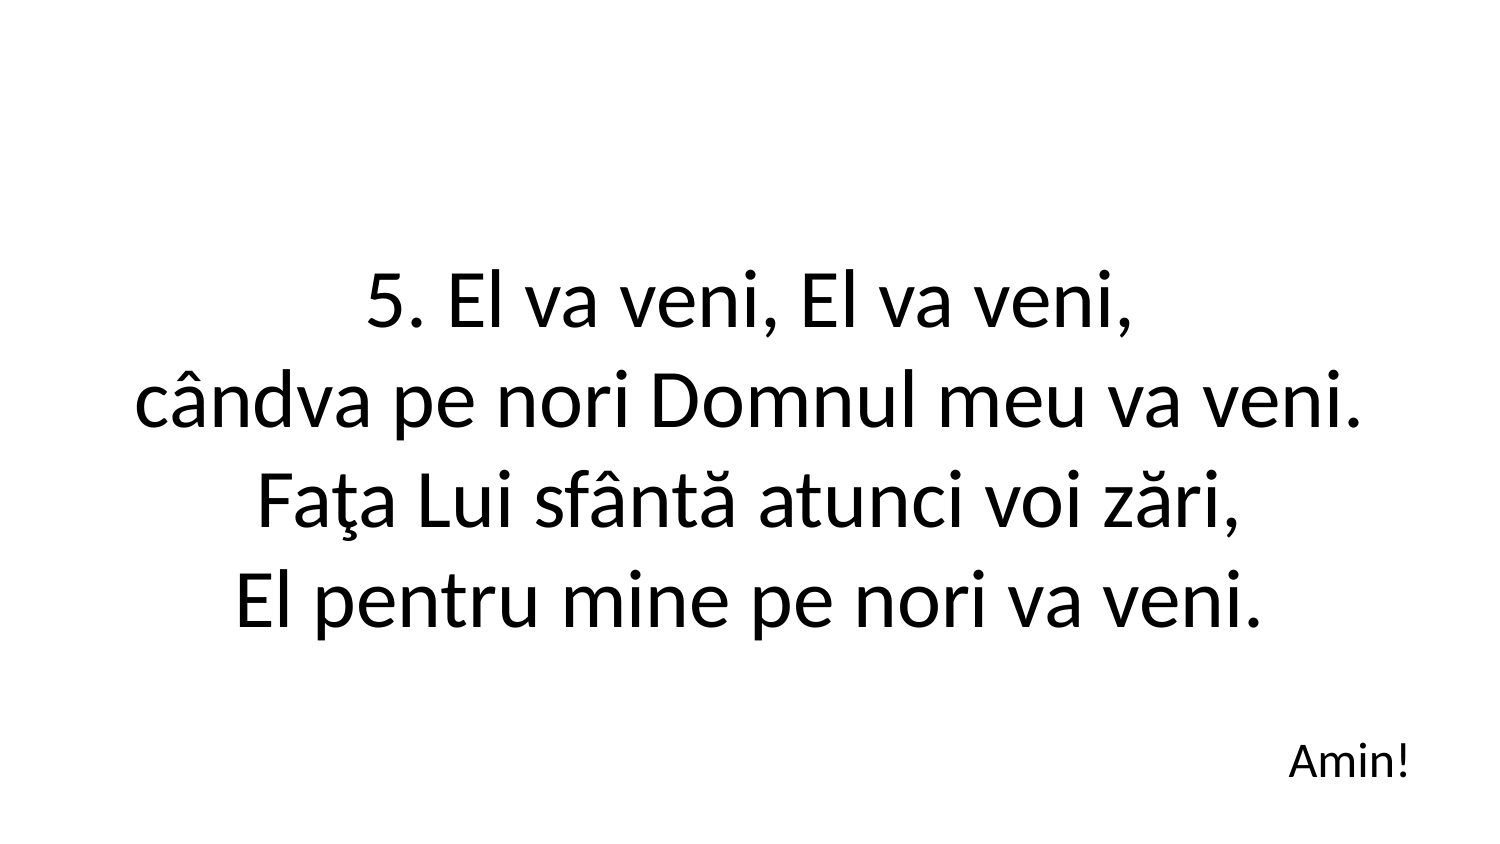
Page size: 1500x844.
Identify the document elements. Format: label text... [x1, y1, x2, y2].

text_box 5. El va veni, El va veni, cândva pe nori Domnul meu va veni. Faţa Lui sfântă atunci voi zări, El pentru mine pe nori va veni. [119, 192, 1380, 652]
text_box Amin! [1273, 674, 1427, 795]
